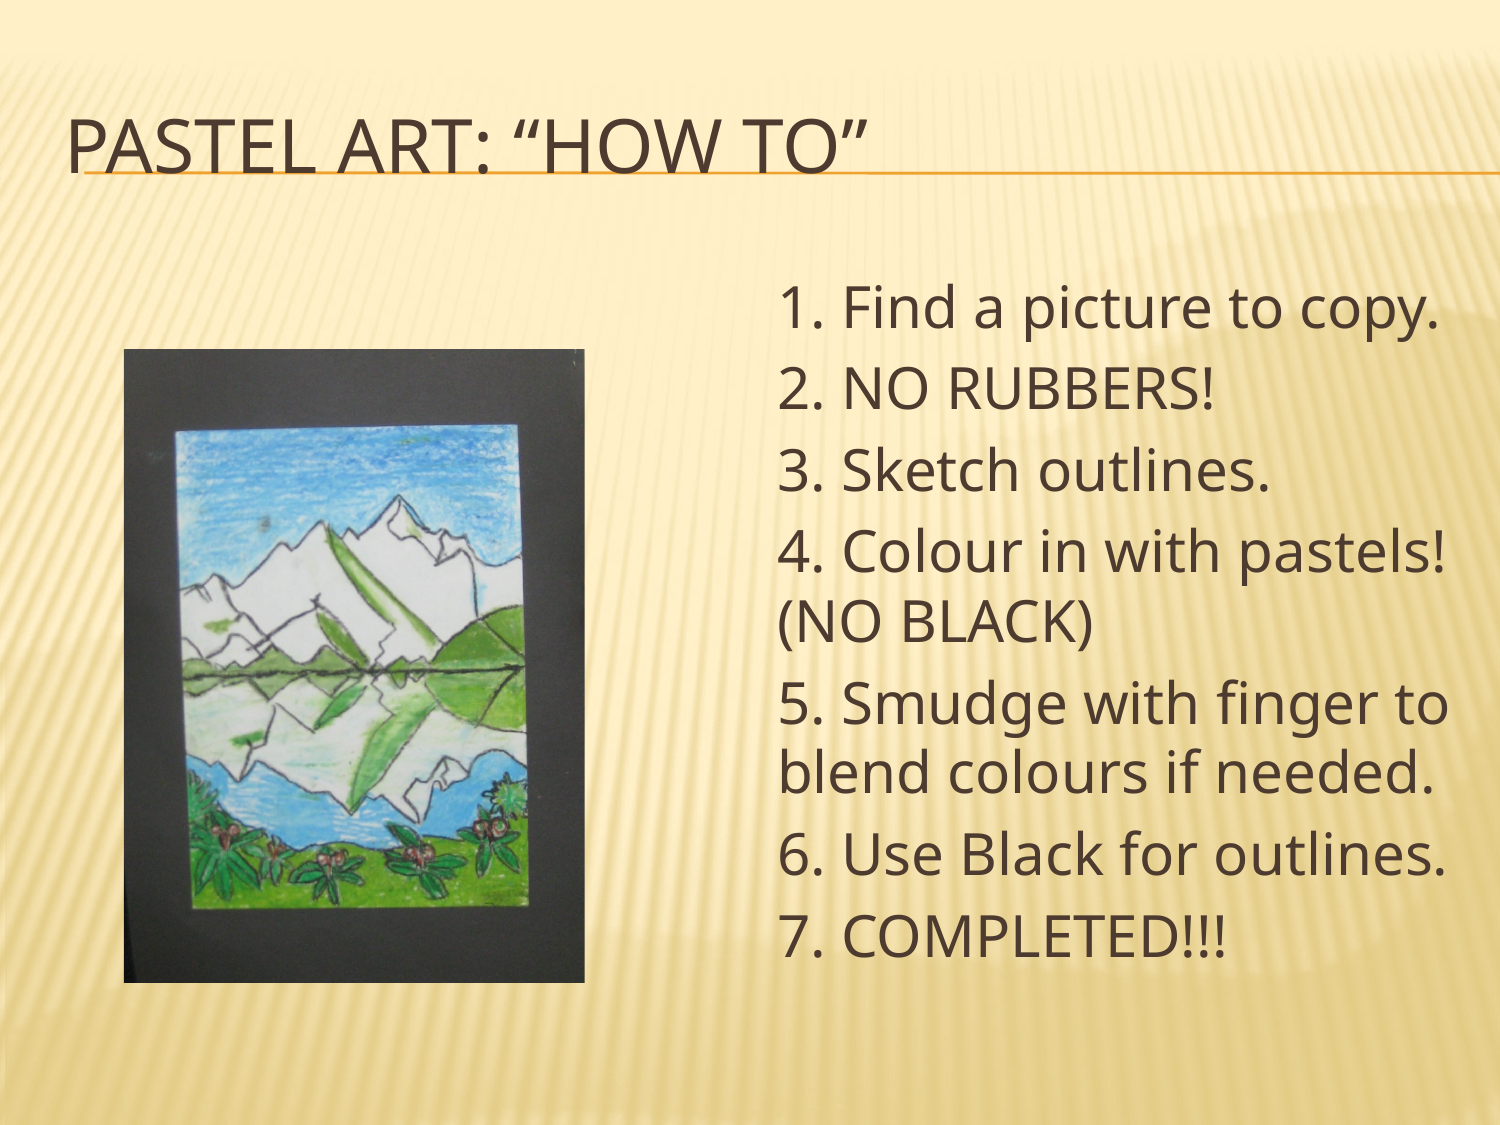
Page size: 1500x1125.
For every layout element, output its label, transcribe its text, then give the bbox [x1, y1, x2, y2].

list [123, 349, 585, 983]
title Pastel Art: “How TO” [49, 75, 1475, 213]
list 1. Find a picture to copy. 2. NO RUBBERS! 3. Sketch outlines. 4. Colour in with pastels! (NO BLACK) 5. Smudge with finger to blend colours if needed. 6. Use Black for outlines. 7. COMPLETED!!! [762, 262, 1475, 1038]
